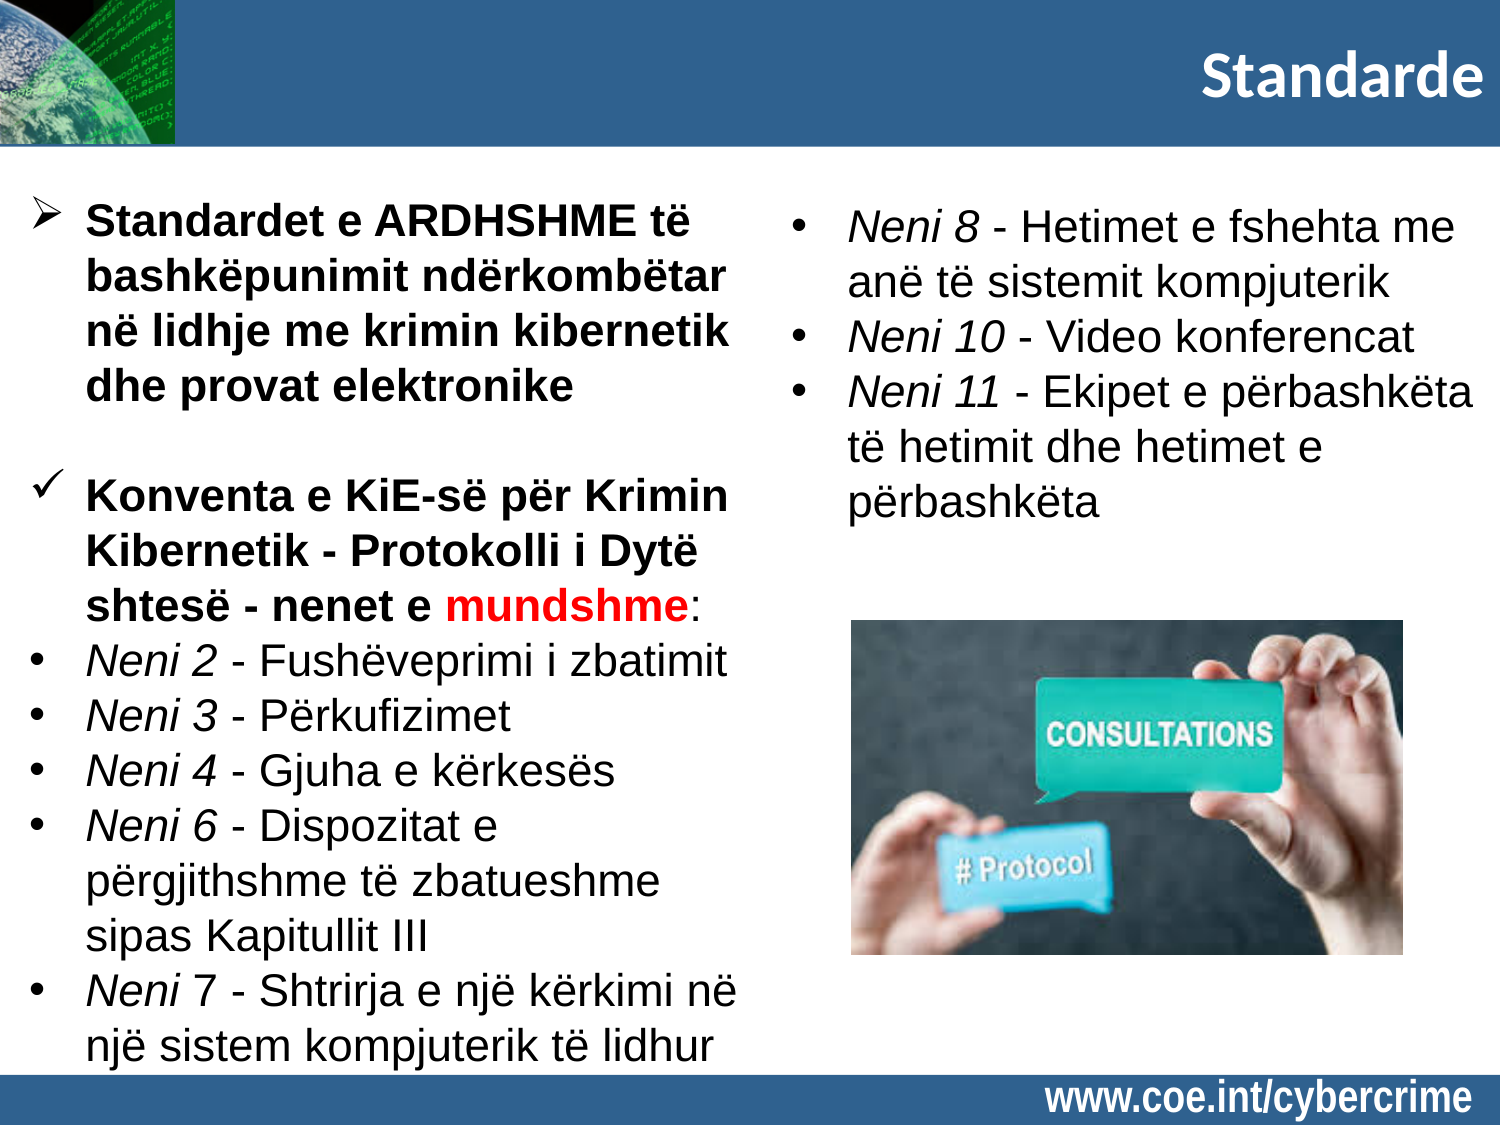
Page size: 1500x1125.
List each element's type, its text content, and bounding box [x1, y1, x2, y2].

text_box Standarde [177, 0, 1500, 149]
text_box [0, 1073, 1030, 1125]
picture [0, 0, 175, 144]
picture [850, 620, 1403, 956]
text_box www.coe.int/cybercrime [1030, 1059, 1500, 1125]
text_box Neni 8 - Hetimet e fshehta me anë të sistemit kompjuterik Neni 10 - Video konferencat Neni 11 - Ekipet e përbashkëta të hetimit dhe hetimet e përbashkëta [776, 189, 1500, 535]
text_box Standardet e ARDHSHME të bashkëpunimit ndërkombëtar në lidhje me krimin kibernetik dhe provat elektronike Konventa e KiE-së për Krimin Kibernetik - Protokolli i Dytë shtesë - nenet e mundshme: Neni 2 - Fushëveprimi i zbatimit Neni 3 - Përkufizimet Neni 4 - Gjuha e kërkesës Neni 6 - Dispozitat e përgjithshme të zbatueshme sipas Kapitullit III Neni 7 - Shtrirja e një kërkimi në një sistem kompjuterik të lidhur [14, 183, 765, 1079]
